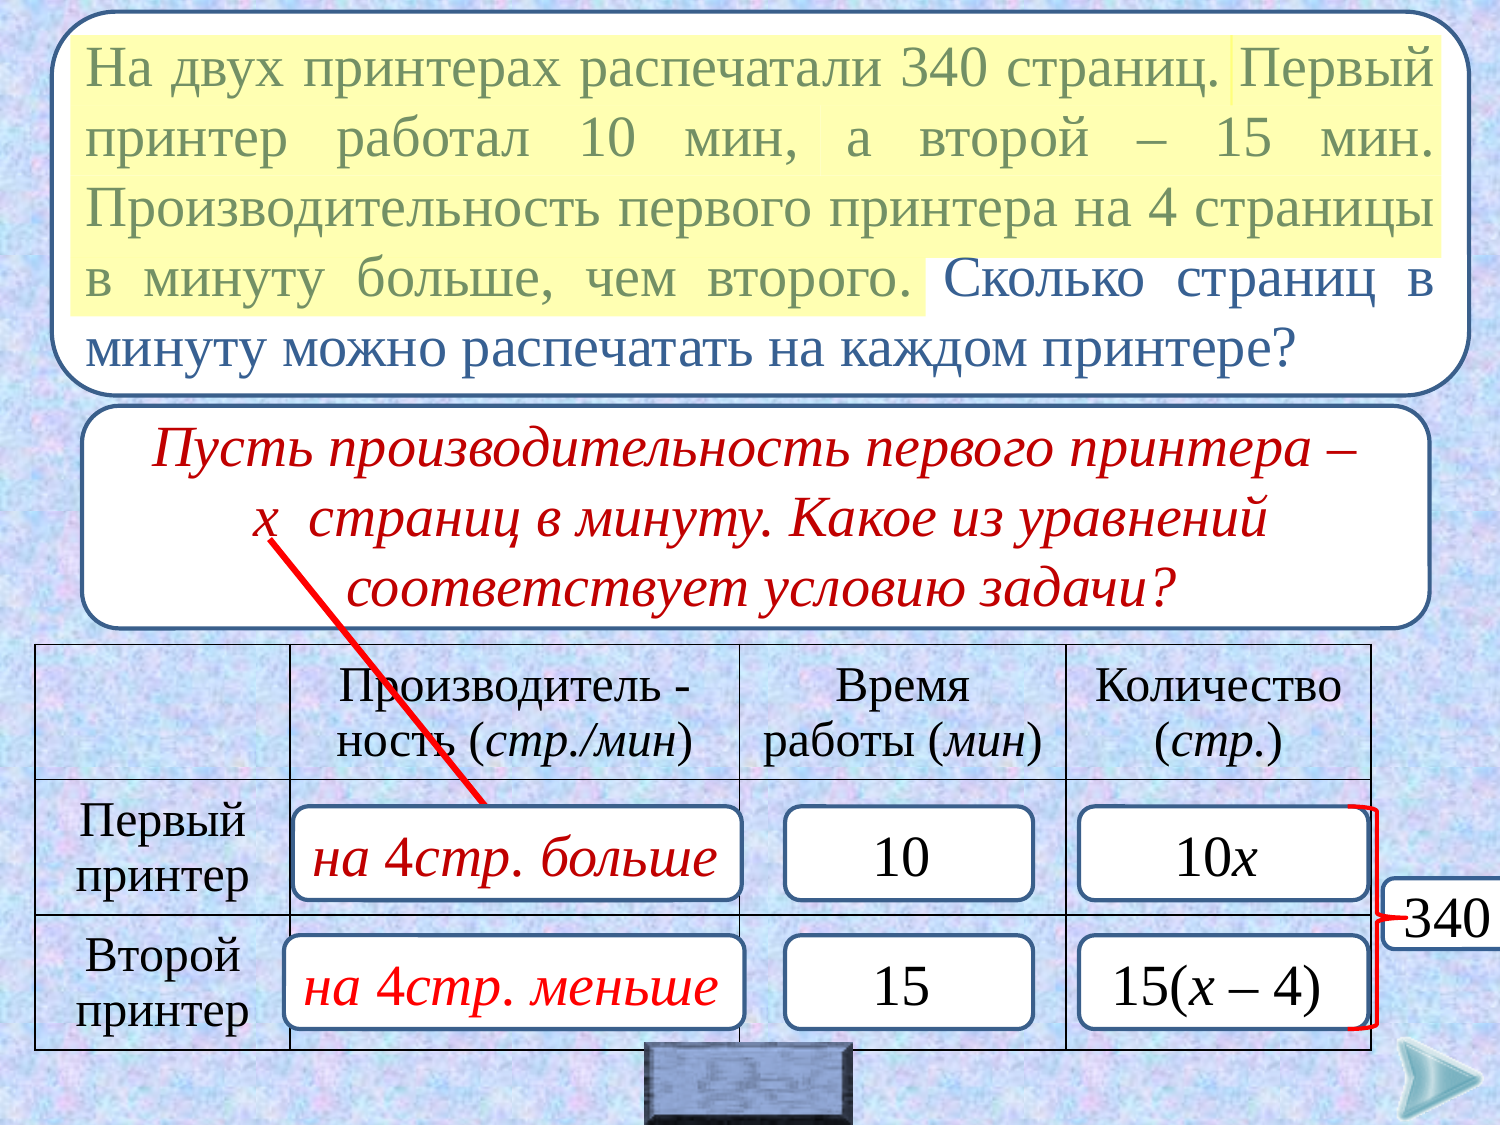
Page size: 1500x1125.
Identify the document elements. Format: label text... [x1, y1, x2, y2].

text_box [239, 568, 546, 815]
text_box [68, 256, 928, 318]
table_cell [740, 780, 1065, 914]
text_box 15(х – 4) [1076, 933, 1359, 1032]
table_cell Второй принтер [36, 916, 289, 1049]
text_box на 4стр. меньше [281, 933, 747, 1032]
text_box 10 [782, 804, 1036, 903]
text_box на 4стр. больше [290, 804, 744, 903]
text_box [68, 33, 1235, 108]
text_box [1235, 33, 1443, 103]
table_cell [1067, 916, 1370, 1049]
table_header Время работы (мин) [740, 645, 1065, 779]
table_cell [1067, 780, 1370, 914]
table_cell Первый принтер [36, 780, 289, 914]
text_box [81, 400, 1430, 629]
table_cell [291, 916, 739, 935]
text_box 15 [782, 933, 1036, 1032]
text_box 340 [1380, 876, 1500, 952]
text_box [1347, 805, 1407, 1030]
text_box [68, 178, 1443, 260]
text_box 10х [1076, 804, 1358, 903]
table_header Количество (стр.) [1067, 645, 1370, 779]
table_cell [740, 916, 1065, 1049]
picture [0, 0, 1500, 1125]
text_box На двух принтерах распечатали 340 страниц. Первый принтер работал 10 мин, а второй – 15 мин. Производительность первого принтера на 4 страницы в минуту больше, чем второго. Сколько страниц в минуту можно распечатать на каждом принтере? ? [49, 9, 1472, 398]
text_box [68, 108, 818, 178]
table_cell [291, 891, 739, 914]
table_cell [551, 780, 739, 808]
table_header [36, 645, 234, 779]
text_box [818, 103, 1443, 178]
table_header Производитель - ность (стр./мин) [551, 645, 739, 779]
table_cell [291, 1029, 739, 1049]
